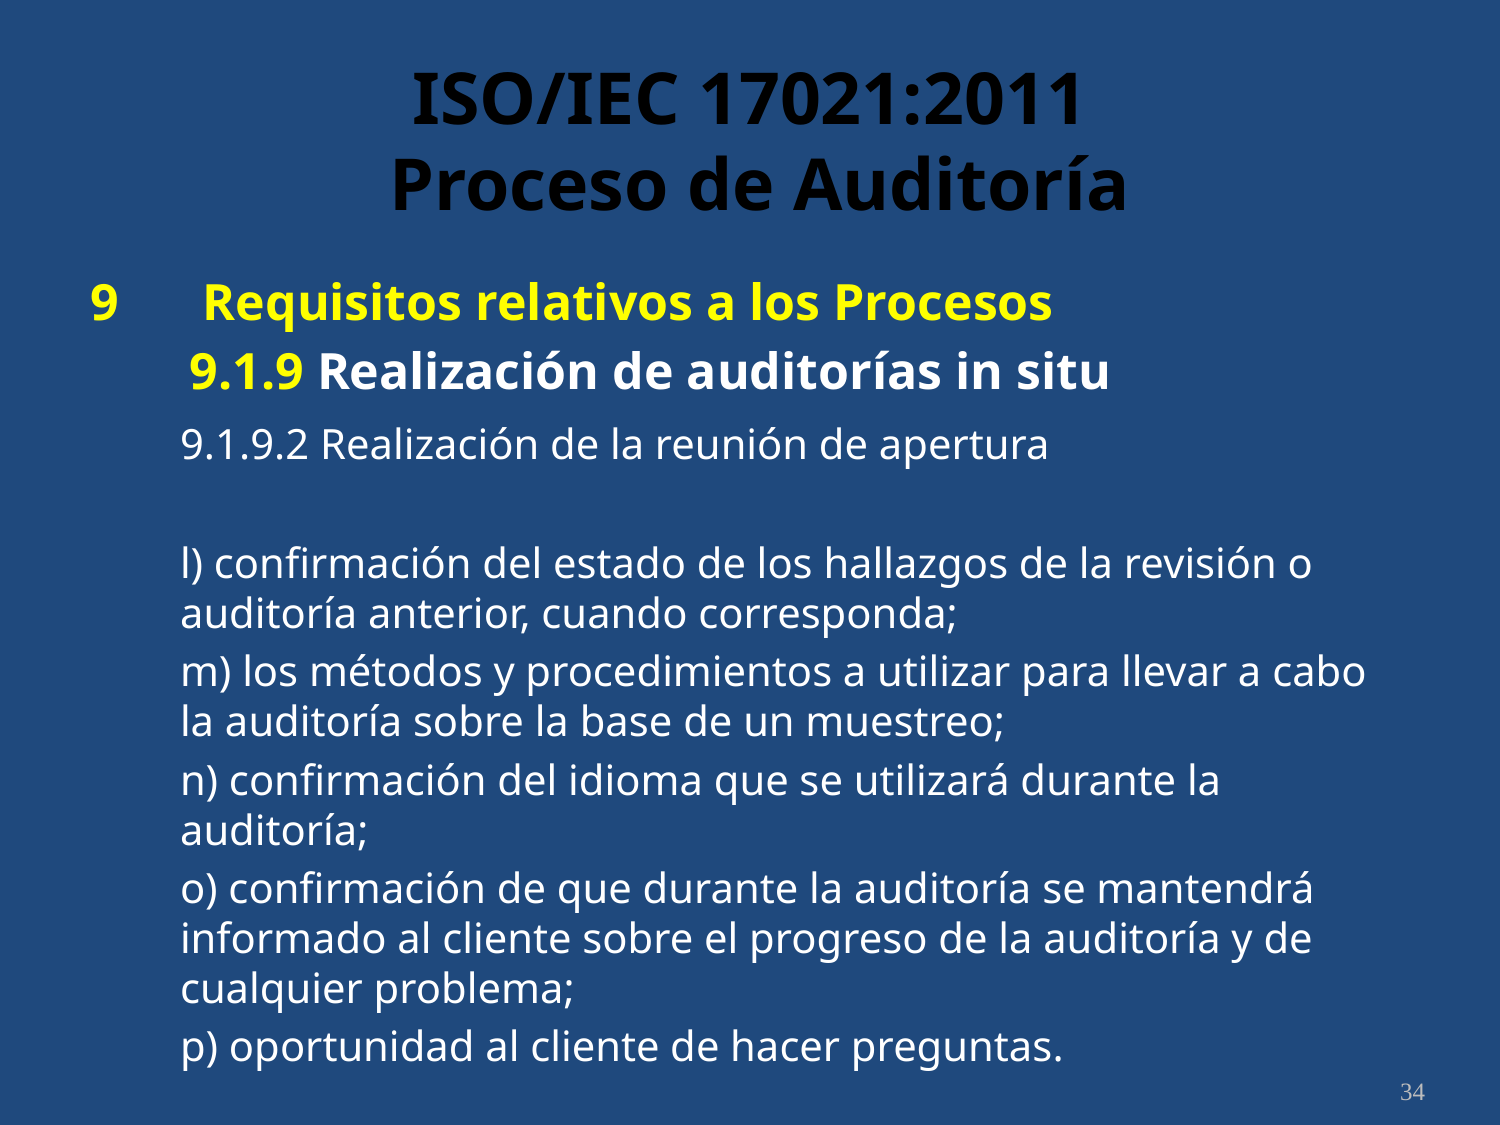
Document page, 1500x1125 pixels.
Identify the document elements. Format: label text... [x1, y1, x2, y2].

slide_number 34 [1299, 1052, 1425, 1113]
list 9 Requisitos relativos a los Procesos 9.1.9 Realización de auditorías in situ 9.1.9.2 Realización de la reunión de apertura l) confirmación del estado de los hallazgos de la revisión o auditoría anterior, cuando corresponda; m) los métodos y procedimientos a utilizar para llevar a cabo la auditoría sobre la base de un muestreo; n) confirmación del idioma que se utilizará durante la auditoría; o) confirmación de que durante la auditoría se mantendrá informado al cliente sobre el progreso de la auditoría y de cualquier problema; p) oportunidad al cliente de hacer preguntas. [74, 262, 1426, 1036]
title ISO/IEC 17021:2011 Proceso de Auditoría [75, 45, 1425, 233]
